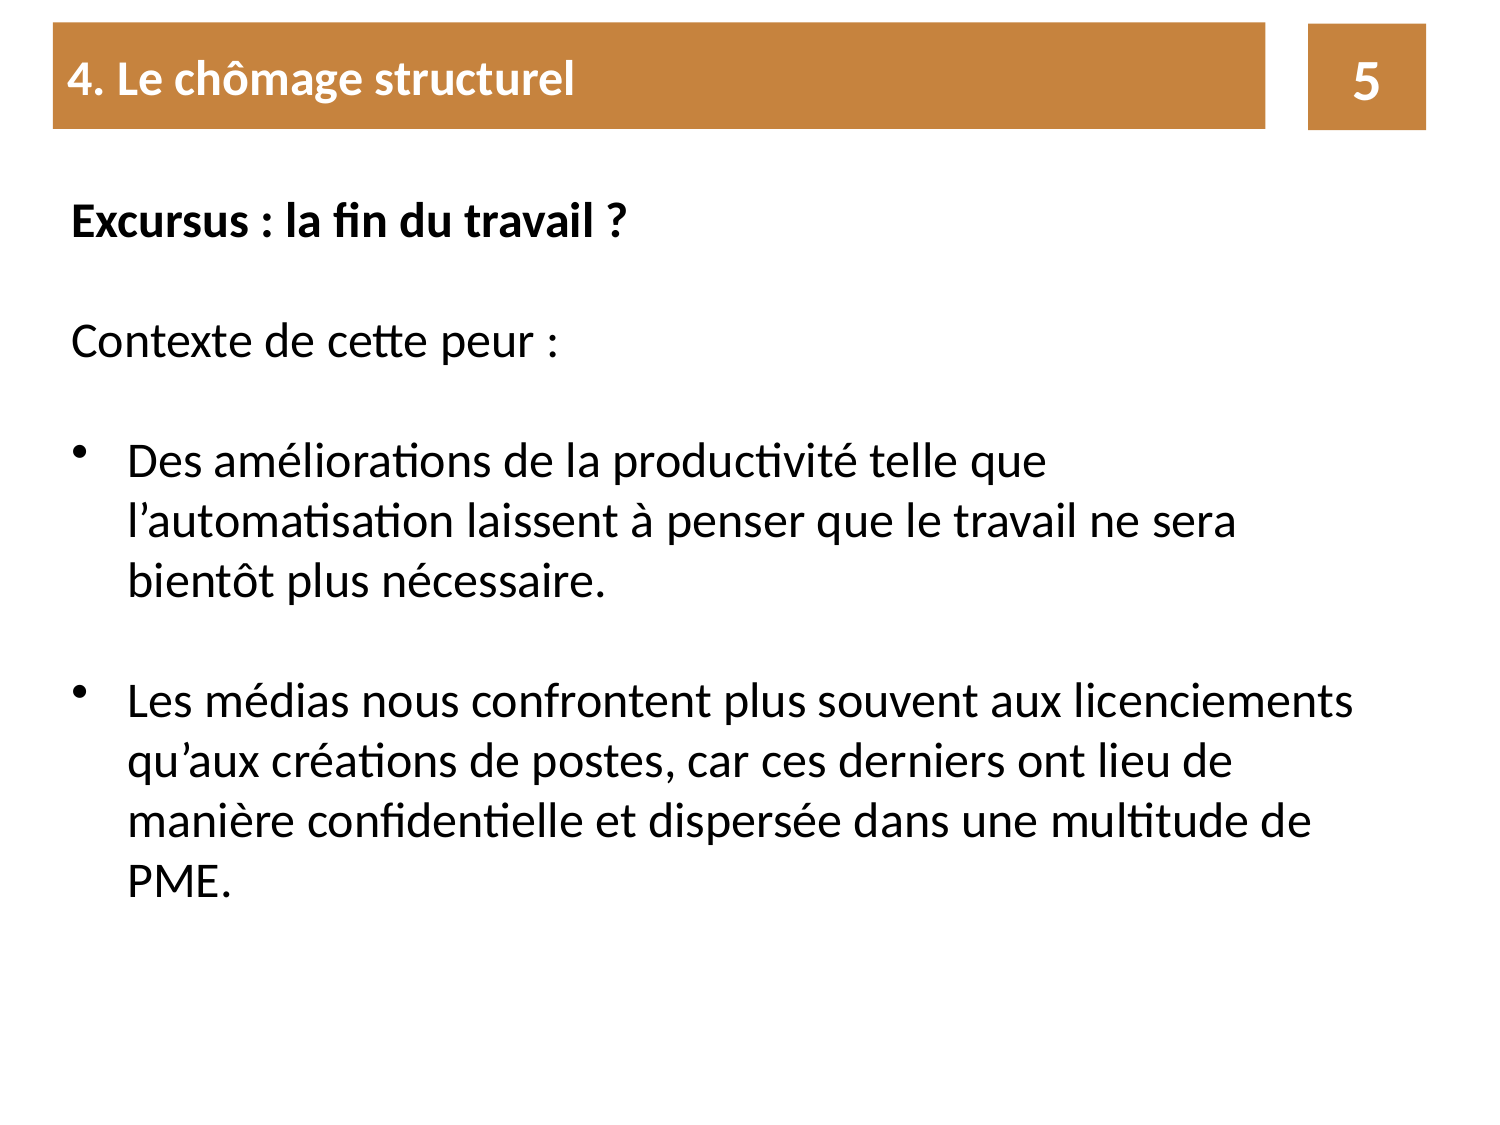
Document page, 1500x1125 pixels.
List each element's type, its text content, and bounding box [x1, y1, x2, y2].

text_box 5 [1308, 23, 1427, 131]
text_box Excursus : la fin du travail ? Contexte de cette peur : Des améliorations de la productivité telle que l’automatisation laissent à penser que le travail ne sera bientôt plus nécessaire. Les médias nous confrontent plus souvent aux licenciements qu’aux créations de postes, car ces derniers ont lieu de manière confidentielle et dispersée dans une multitude de PME. [56, 179, 1400, 915]
text_box 4. Le chômage structurel [52, 22, 1266, 129]
